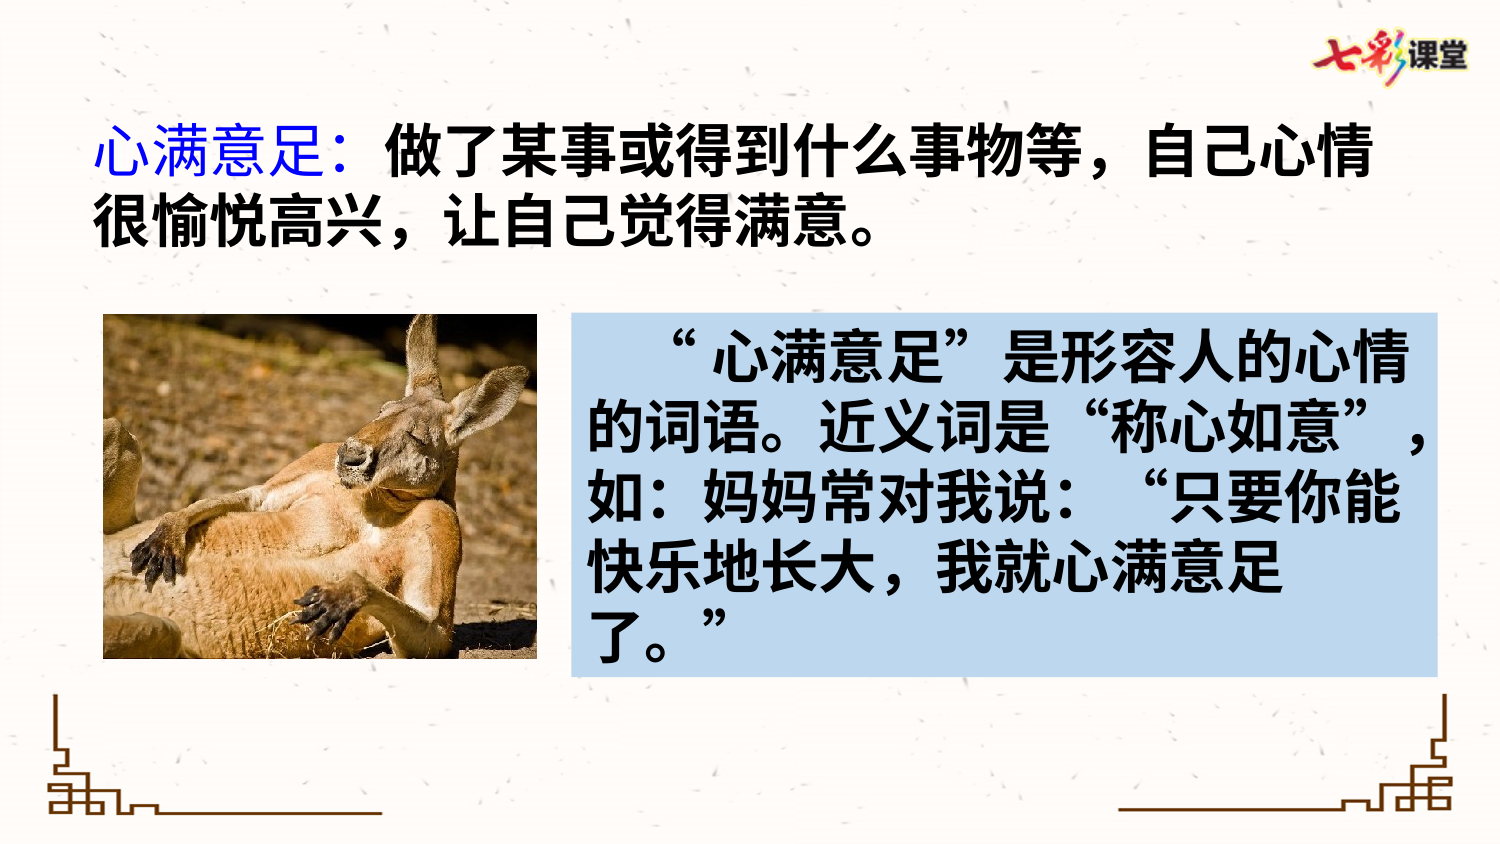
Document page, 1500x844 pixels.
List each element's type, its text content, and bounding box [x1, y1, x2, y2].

text_box 心满意足：做了某事或得到什么事物等，自己心情很愉悦高兴，让自己觉得满意。 [78, 106, 1440, 262]
text_box “心满意足”是形容人的心情的词语。近义词是“称心如意”，如：妈妈常对我说：“只要你能快乐地长大，我就心满意足了。” [571, 312, 1438, 678]
picture [0, 0, 1500, 844]
